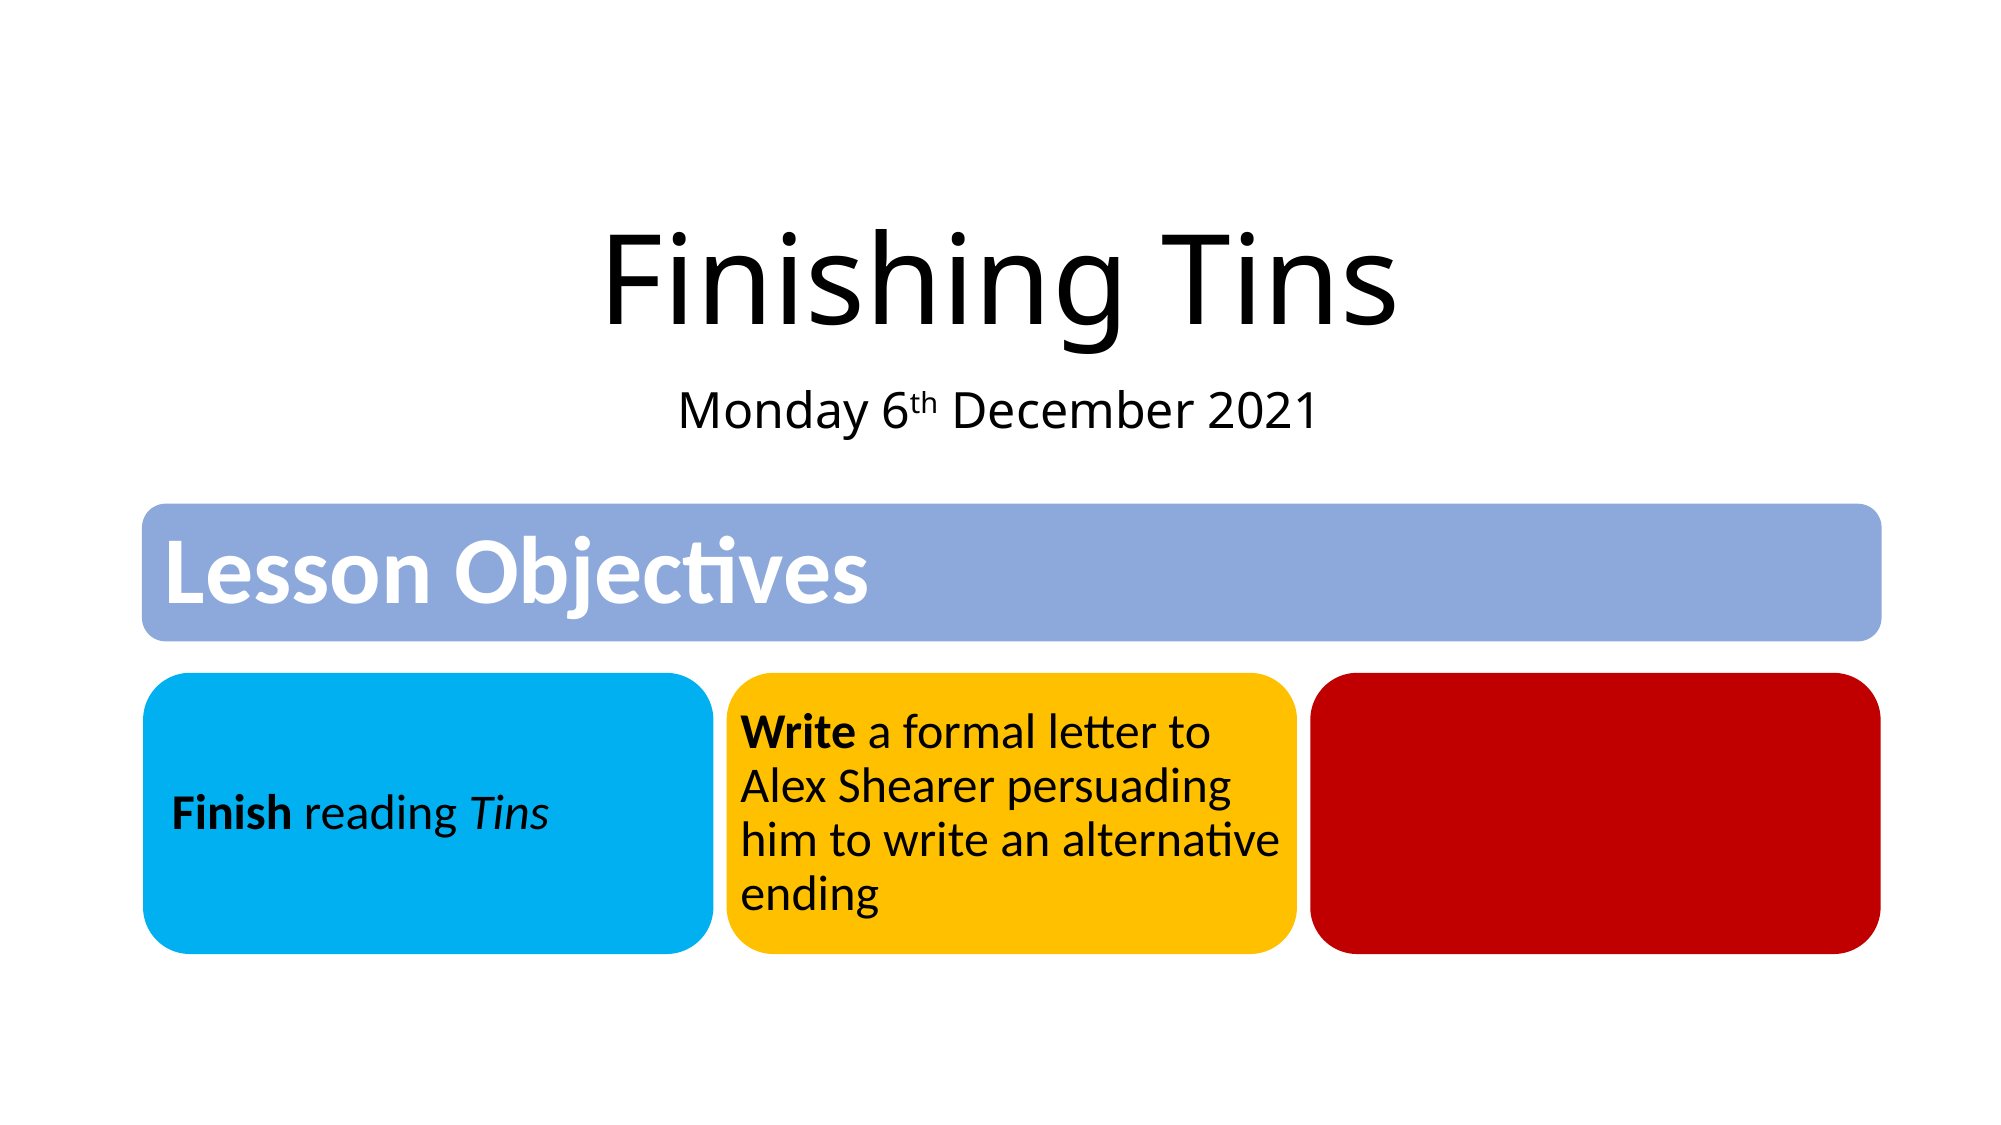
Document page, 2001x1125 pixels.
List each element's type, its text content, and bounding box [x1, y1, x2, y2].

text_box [142, 504, 1881, 955]
subtitle Monday 6th December 2021 [249, 377, 1750, 479]
title Finishing Tins [249, 184, 1750, 359]
